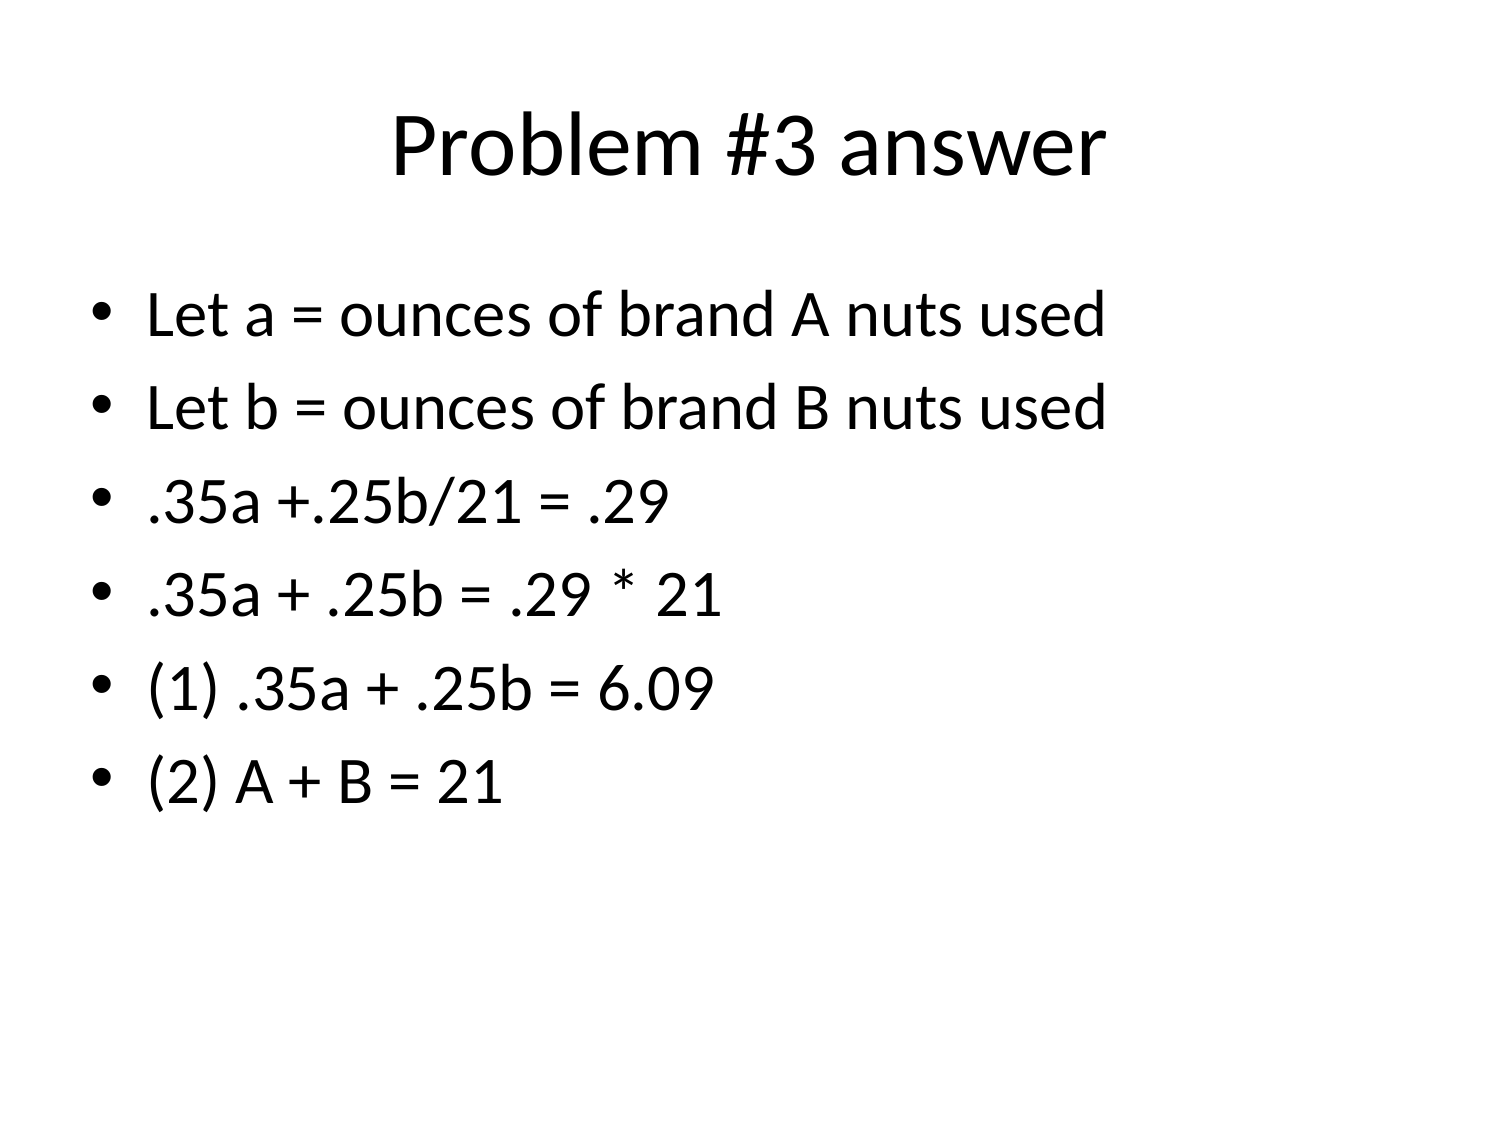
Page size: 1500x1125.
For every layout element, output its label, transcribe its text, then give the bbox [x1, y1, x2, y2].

list Let a = ounces of brand A nuts used Let b = ounces of brand B nuts used .35a +.25b/21 = .29 .35a + .25b = .29 * 21 (1) .35a + .25b = 6.09 (2) A + B = 21 [75, 262, 1425, 1005]
title Problem #3 answer [75, 45, 1425, 233]
